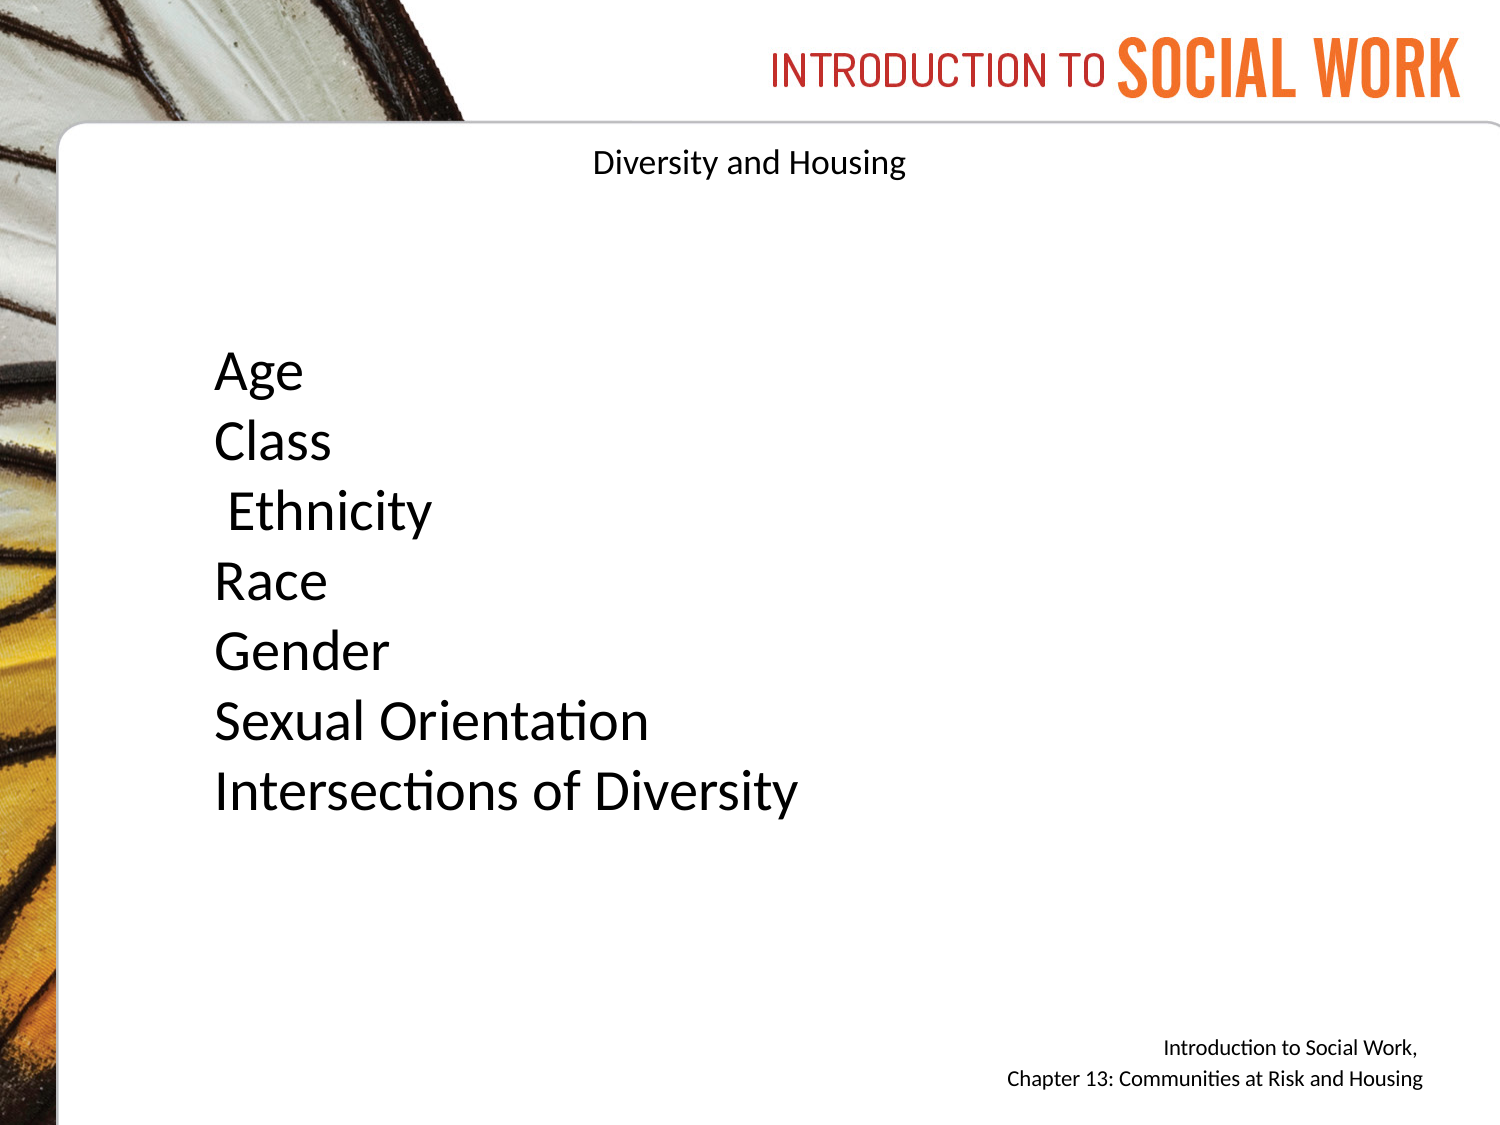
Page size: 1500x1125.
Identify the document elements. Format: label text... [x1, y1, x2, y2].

text_box [99, 274, 1438, 1010]
picture [0, 0, 1500, 1125]
text_box Age Class Ethnicity Race Gender Sexual Orientation Intersections of Diversity [200, 324, 1275, 830]
title Diversity and Housing [75, 45, 1425, 233]
list Introduction to Social Work, Chapter 13: Communities at Risk and Housing [987, 1025, 1438, 1100]
